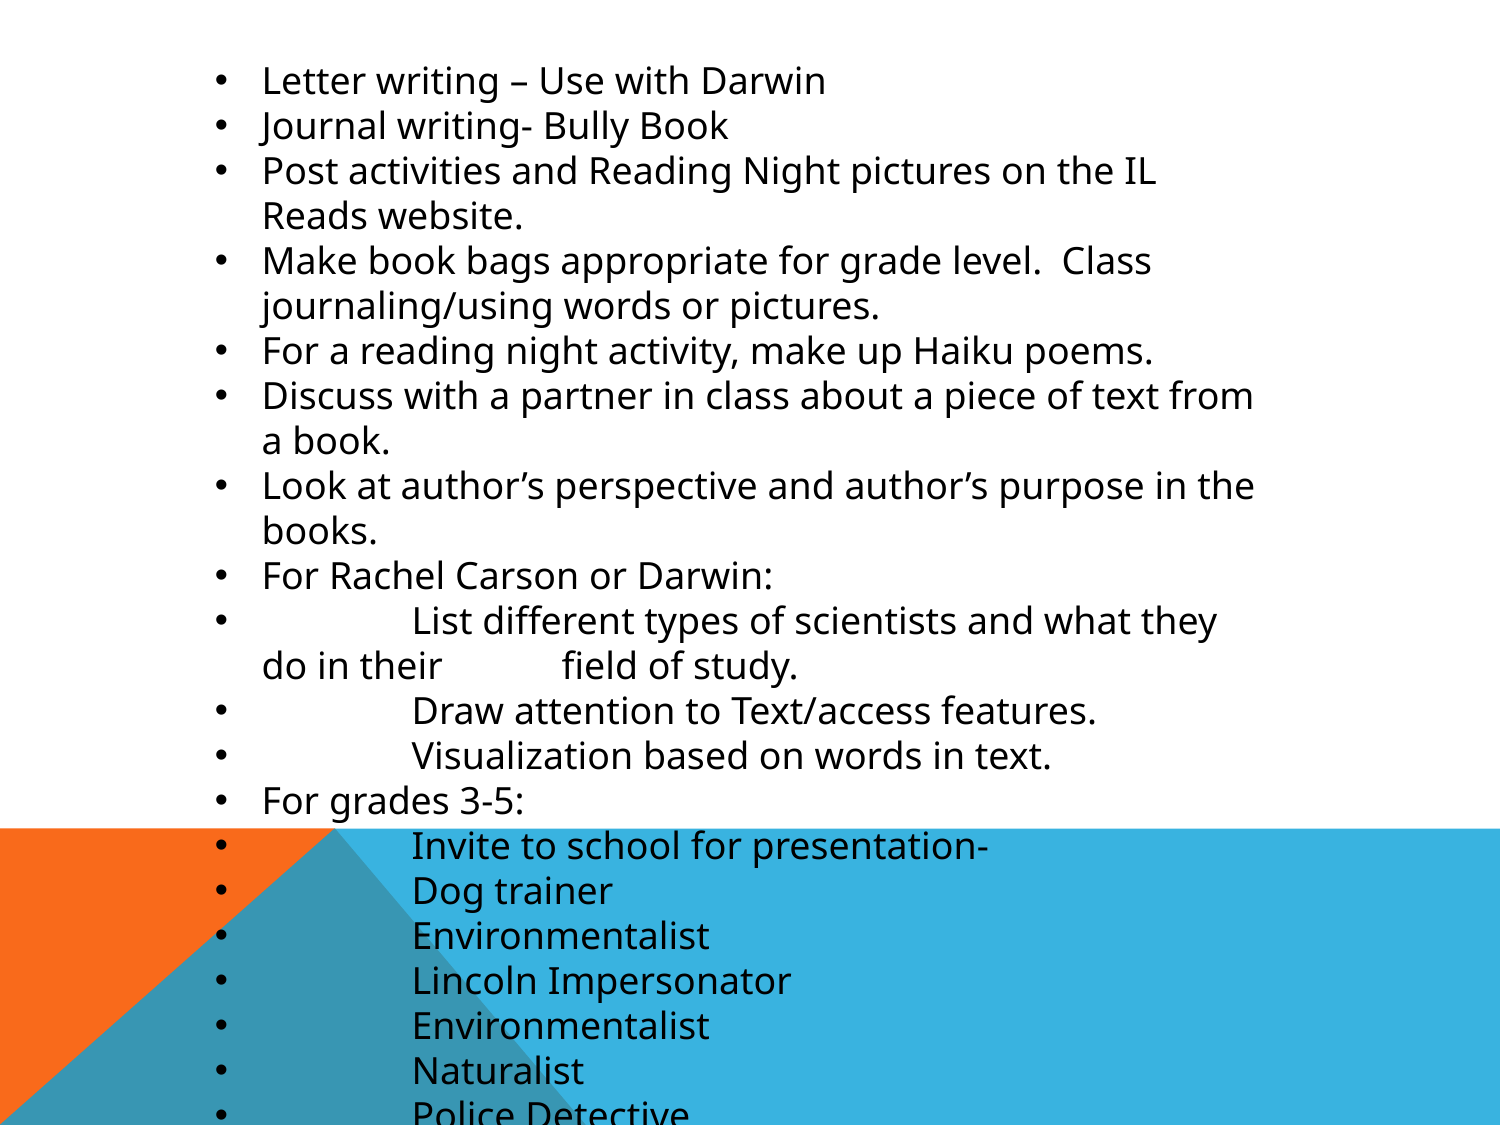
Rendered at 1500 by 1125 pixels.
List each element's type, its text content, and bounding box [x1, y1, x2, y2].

text_box Letter writing – Use with Darwin Journal writing- Bully Book Post activities and Reading Night pictures on the IL Reads website. Make book bags appropriate for grade level. Class journaling/using words or pictures. For a reading night activity, make up Haiku poems. Discuss with a partner in class about a piece of text from a book. Look at author’s perspective and author’s purpose in the books. For Rachel Carson or Darwin: List different types of scientists and what they do in their field of study. Draw attention to Text/access features. Visualization based on words in text. For grades 3-5: Invite to school for presentation- Dog trainer Environmentalist Lincoln Impersonator Environmentalist Naturalist Police Detective Botanist [200, 49, 1288, 1125]
